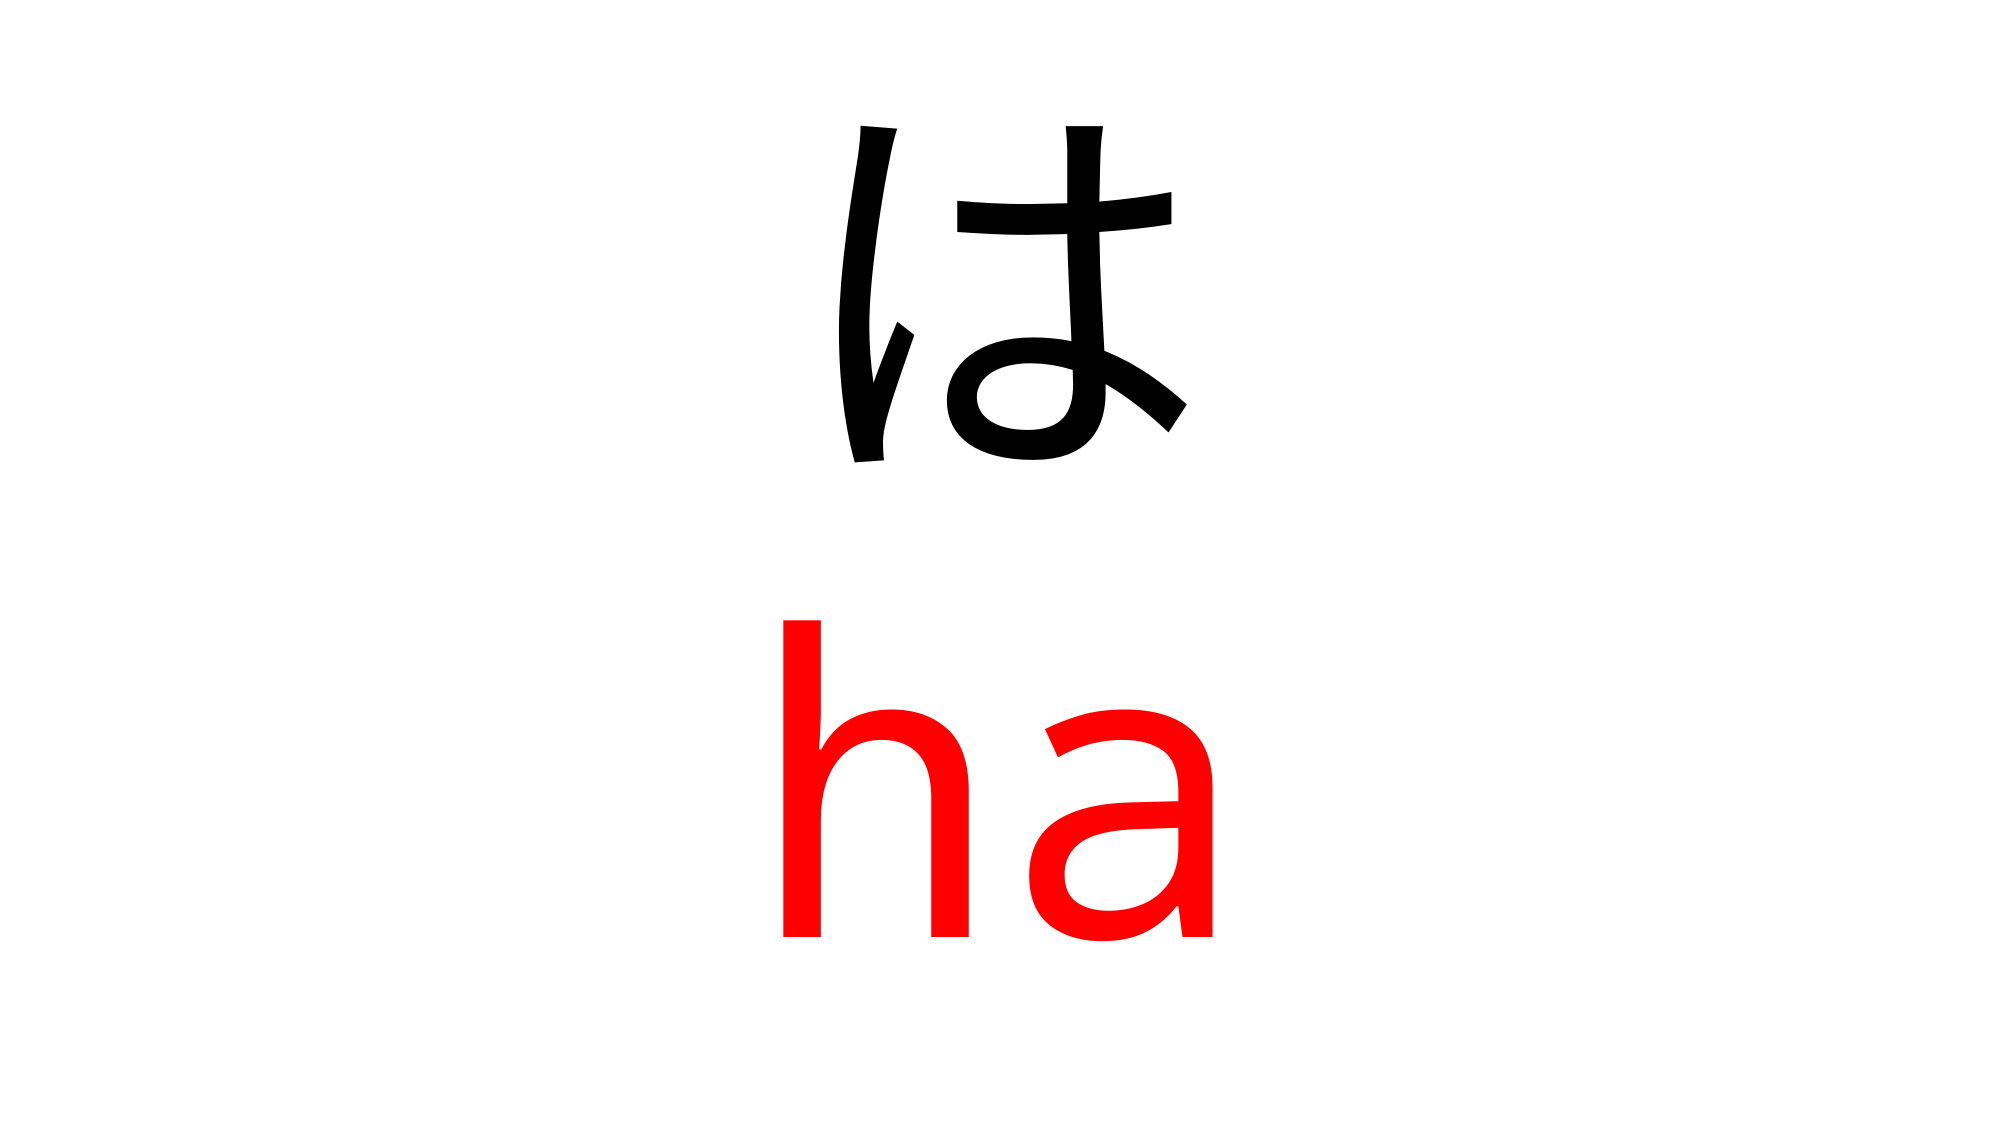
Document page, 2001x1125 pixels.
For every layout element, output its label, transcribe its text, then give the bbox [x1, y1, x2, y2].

text_box ha [249, 562, 1750, 1036]
title は [249, 71, 1750, 545]
